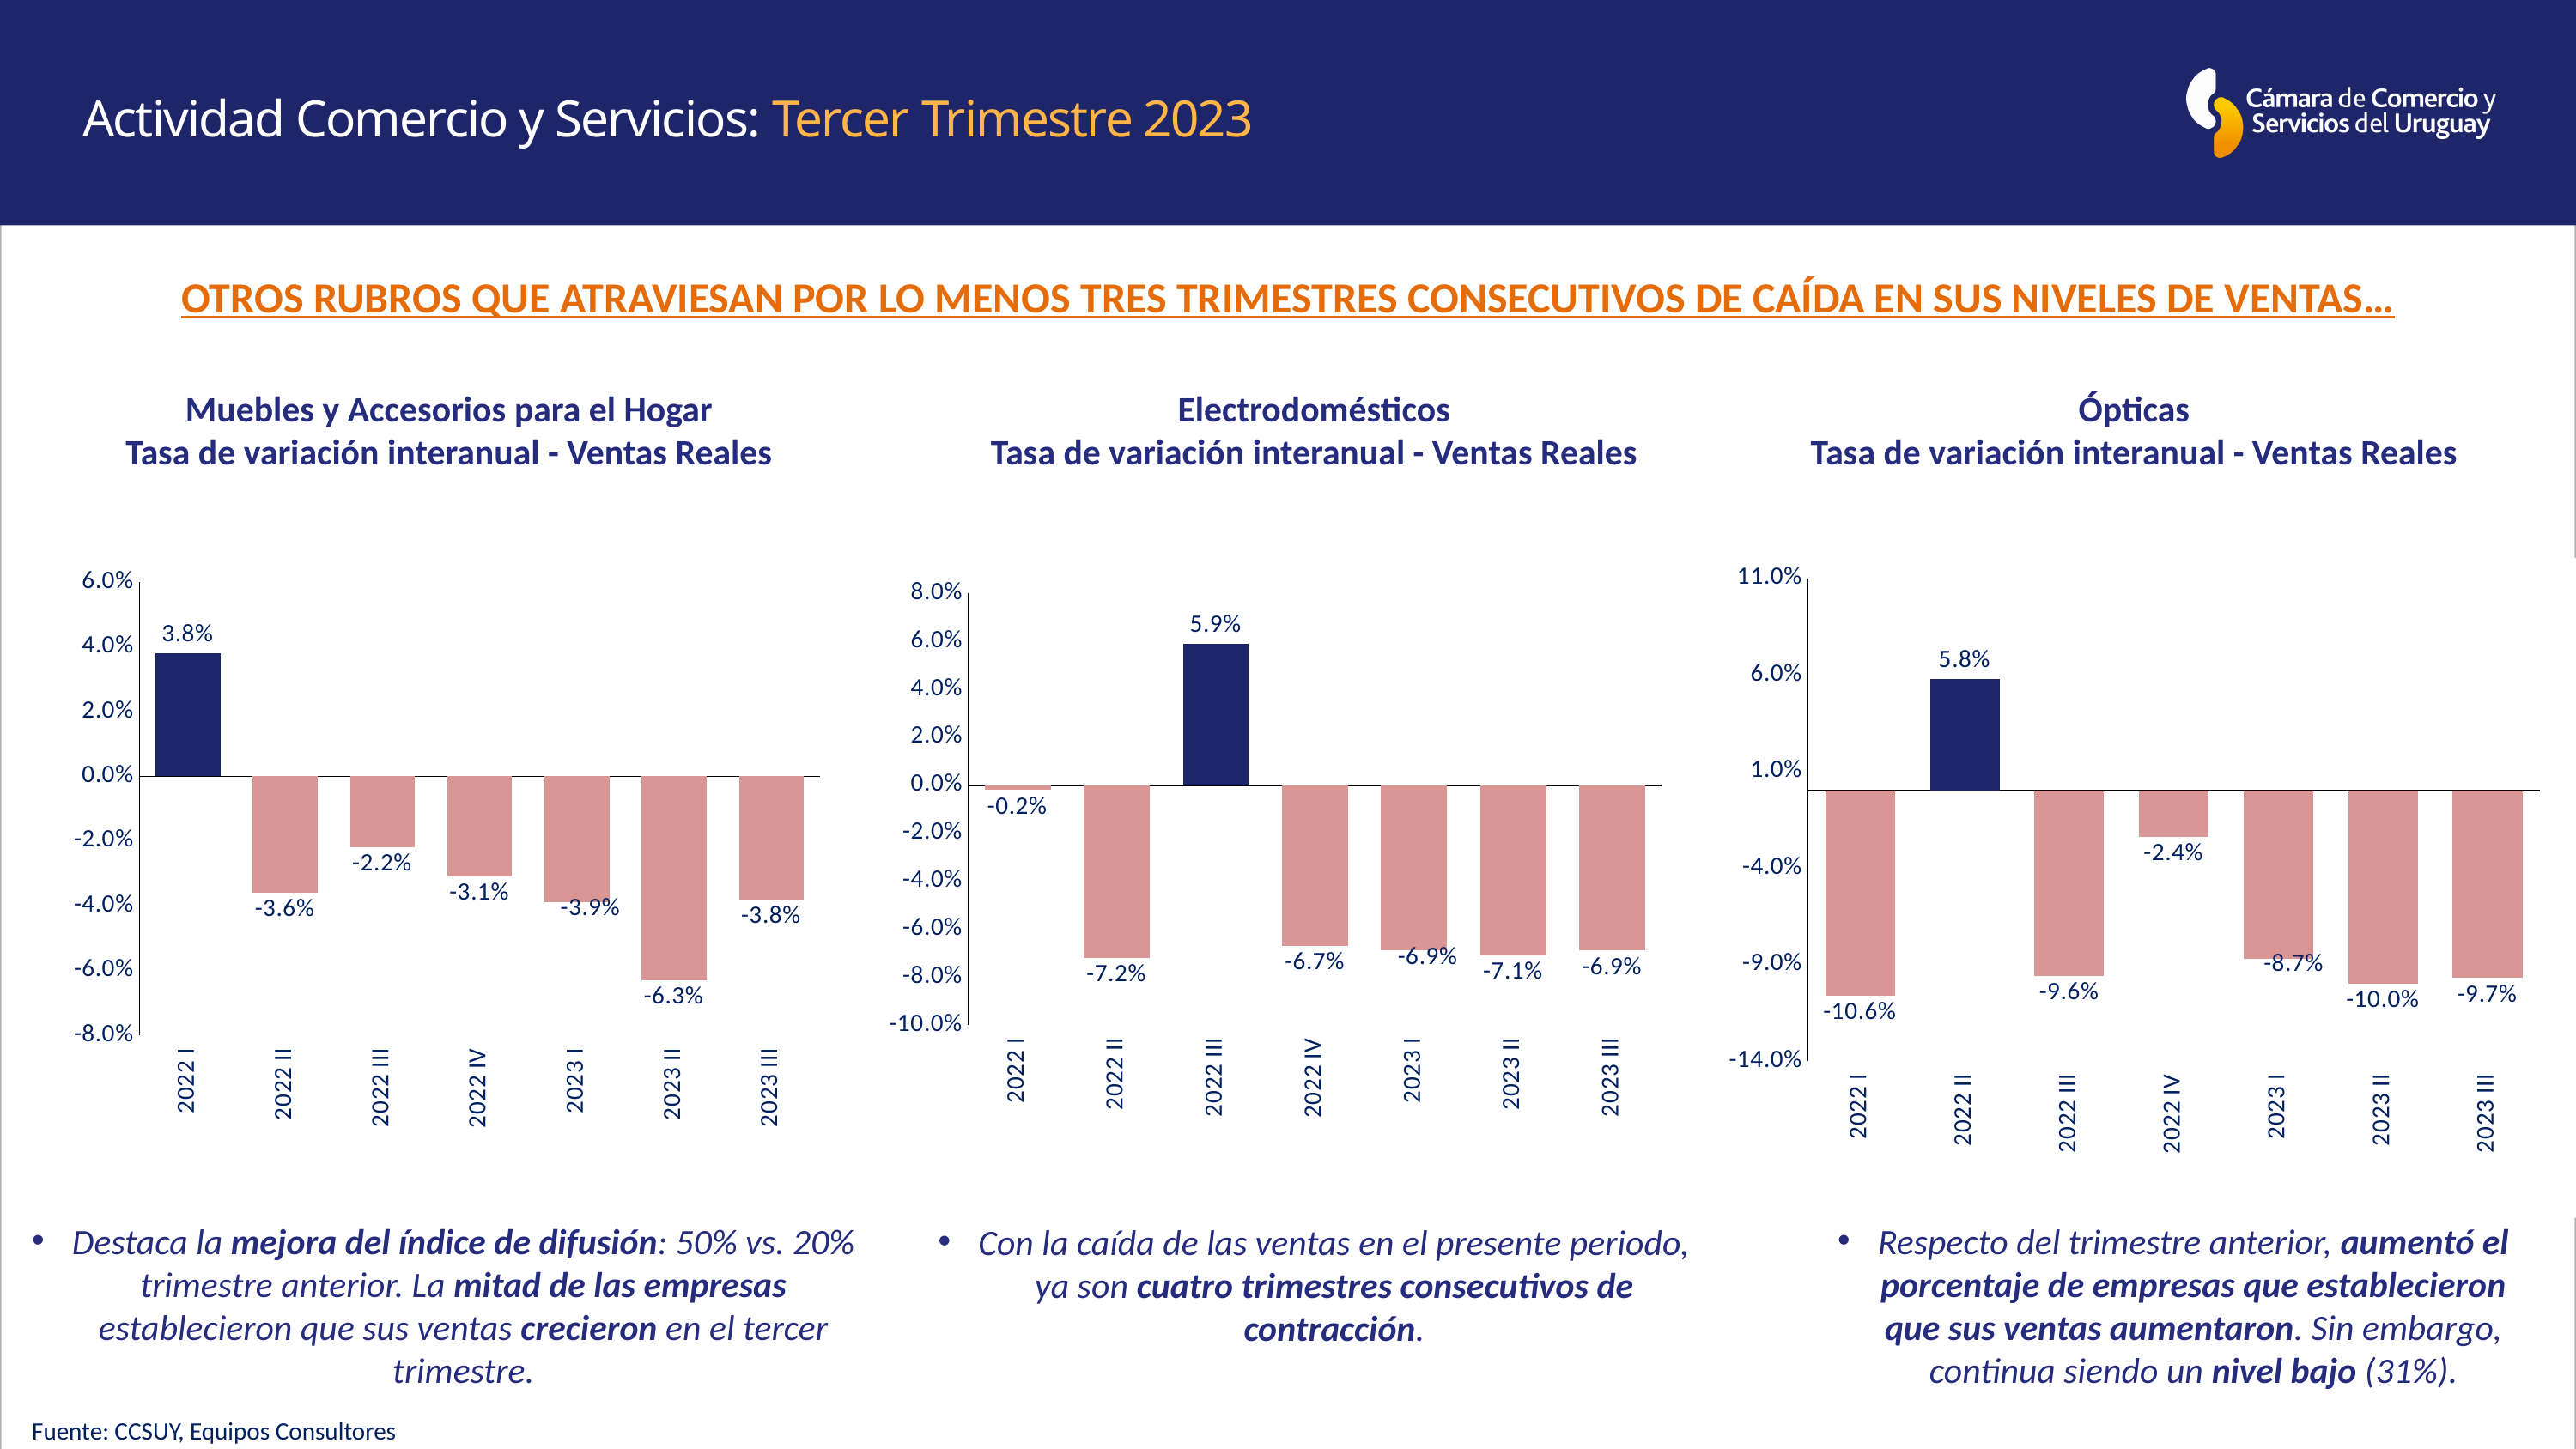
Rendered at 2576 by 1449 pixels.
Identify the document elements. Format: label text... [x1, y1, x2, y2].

picture [2186, 67, 2497, 158]
text_box Actividad Comercio y Servicios: Tercer Trimestre 2023 [82, 82, 1909, 148]
text_box Ópticas Tasa de variación interanual - Ventas Reales [1650, 379, 2576, 479]
chart [1692, 557, 2576, 1218]
text_box OTROS RUBROS QUE ATRAVIESAN POR LO MENOS TRES TRIMESTRES CONSECUTIVOS DE CAÍDA EN SUS NIVELES DE VENTAS… [165, 264, 2411, 328]
text_box Muebles y Accesorios para el Hogar Tasa de variación interanual - Ventas Reales [0, 379, 830, 479]
text_box Respecto del trimestre anterior, aumentó el porcentaje de empresas que establecieron que sus ventas aumentaron. Sin embargo, continua siendo un nivel bajo (31%). [1736, 1226, 2546, 1397]
chart [884, 504, 1684, 1132]
chart [57, 488, 841, 1148]
text_box Fuente: CCSUY, Equipos Consultores [0, 1379, 397, 1446]
text_box [0, 0, 2576, 226]
text_box Electrodomésticos Tasa de variación interanual - Ventas Reales [830, 379, 1650, 479]
text_box Destaca la mejora del índice de difusión: 50% vs. 20% trimestre anterior. La mitad de las empresas establecieron que sus ventas crecieron en el tercer trimestre. [1, 1212, 886, 1397]
text_box Con la caída de las ventas en el presente periodo, ya son cuatro trimestres consecutivos de contracción. [909, 1213, 1719, 1355]
